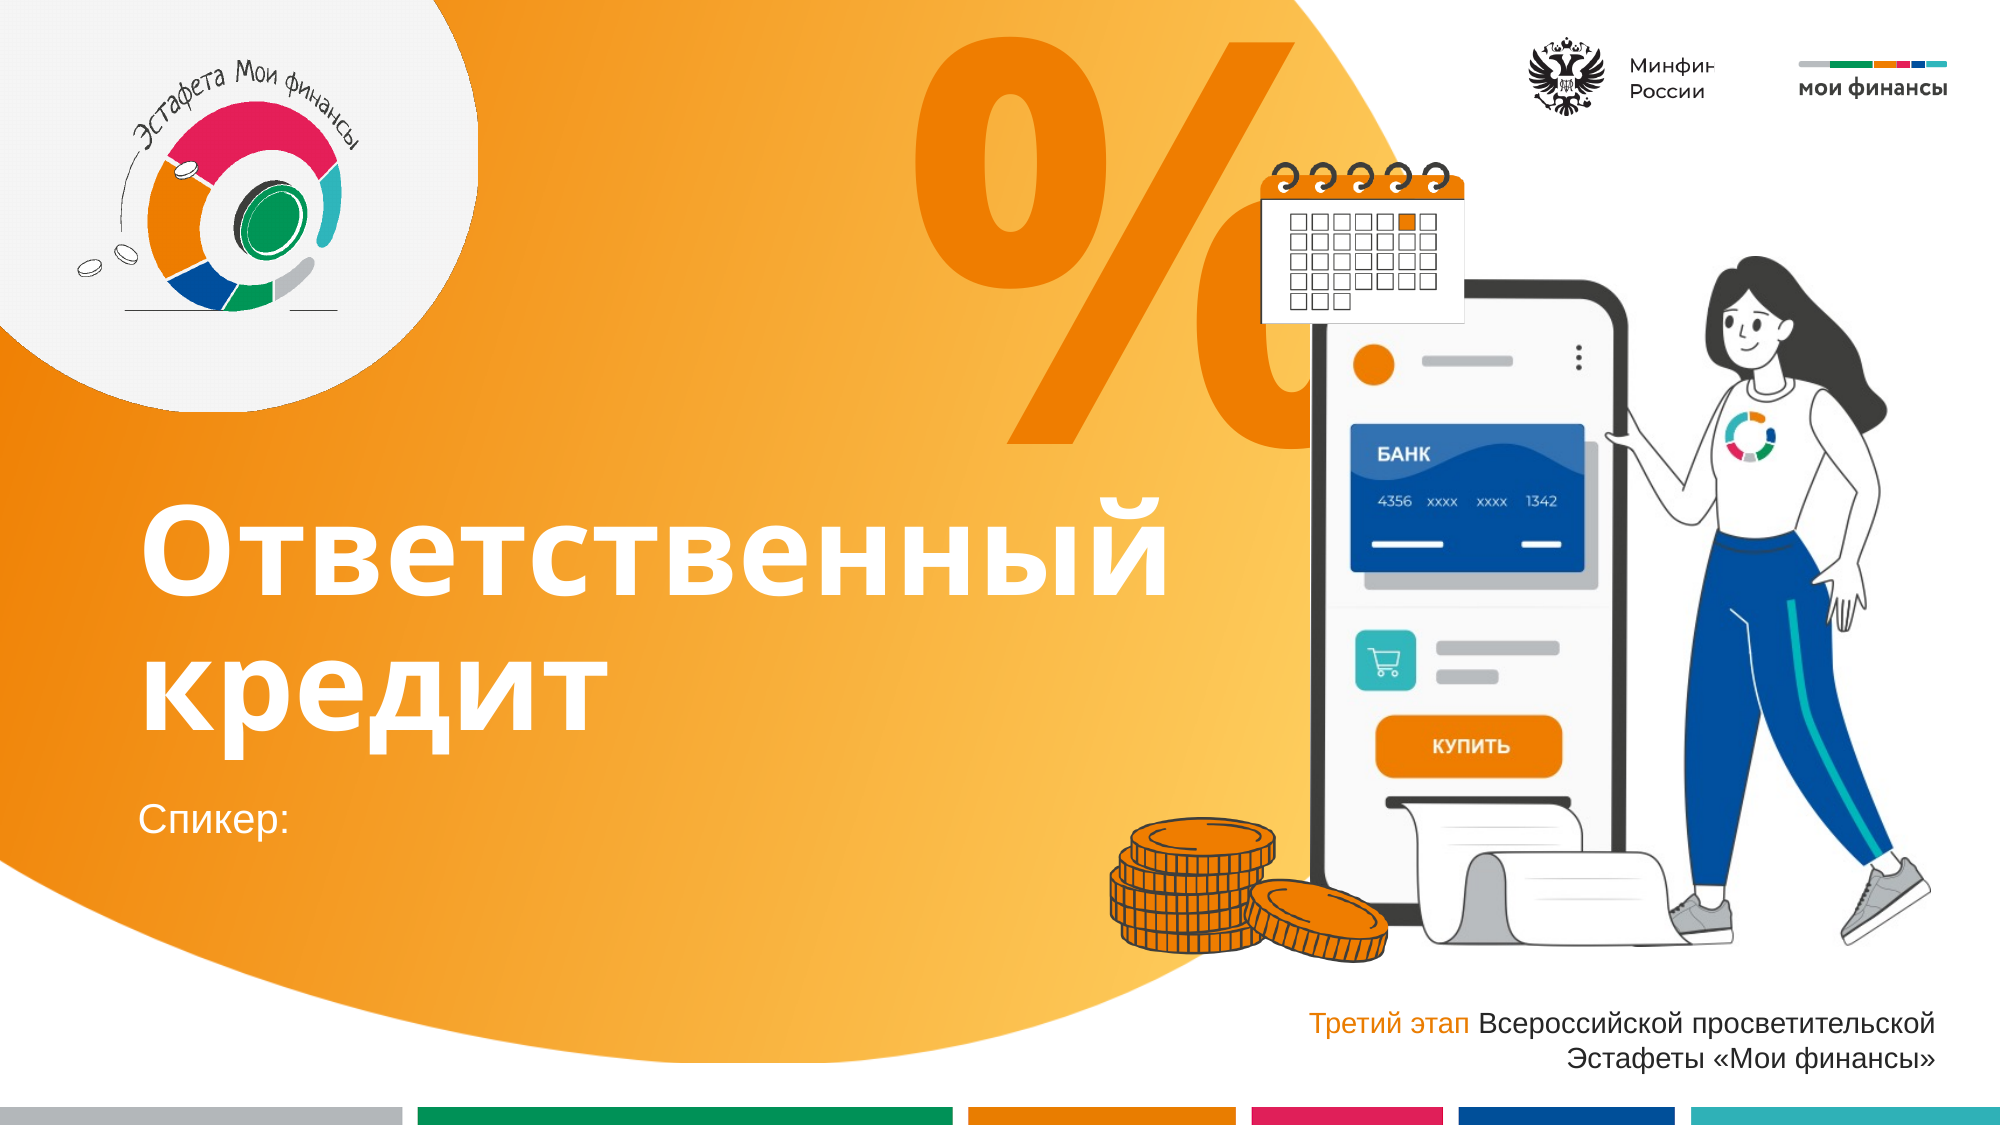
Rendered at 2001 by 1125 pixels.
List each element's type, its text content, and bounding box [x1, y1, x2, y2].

picture [1109, 162, 1931, 975]
picture [1528, 36, 1715, 117]
picture [0, 1107, 2000, 1125]
text_box Ответственный кредит [137, 487, 1305, 781]
text_box Спикер: [137, 797, 1000, 879]
text_box [1423, 0, 2000, 146]
text_box % [883, 0, 1504, 487]
picture [0, 0, 478, 412]
picture [1798, 60, 1948, 99]
text_box Третий этап Всероссийской просветительской Эстафеты «Мои финансы» [1263, 997, 1952, 1091]
